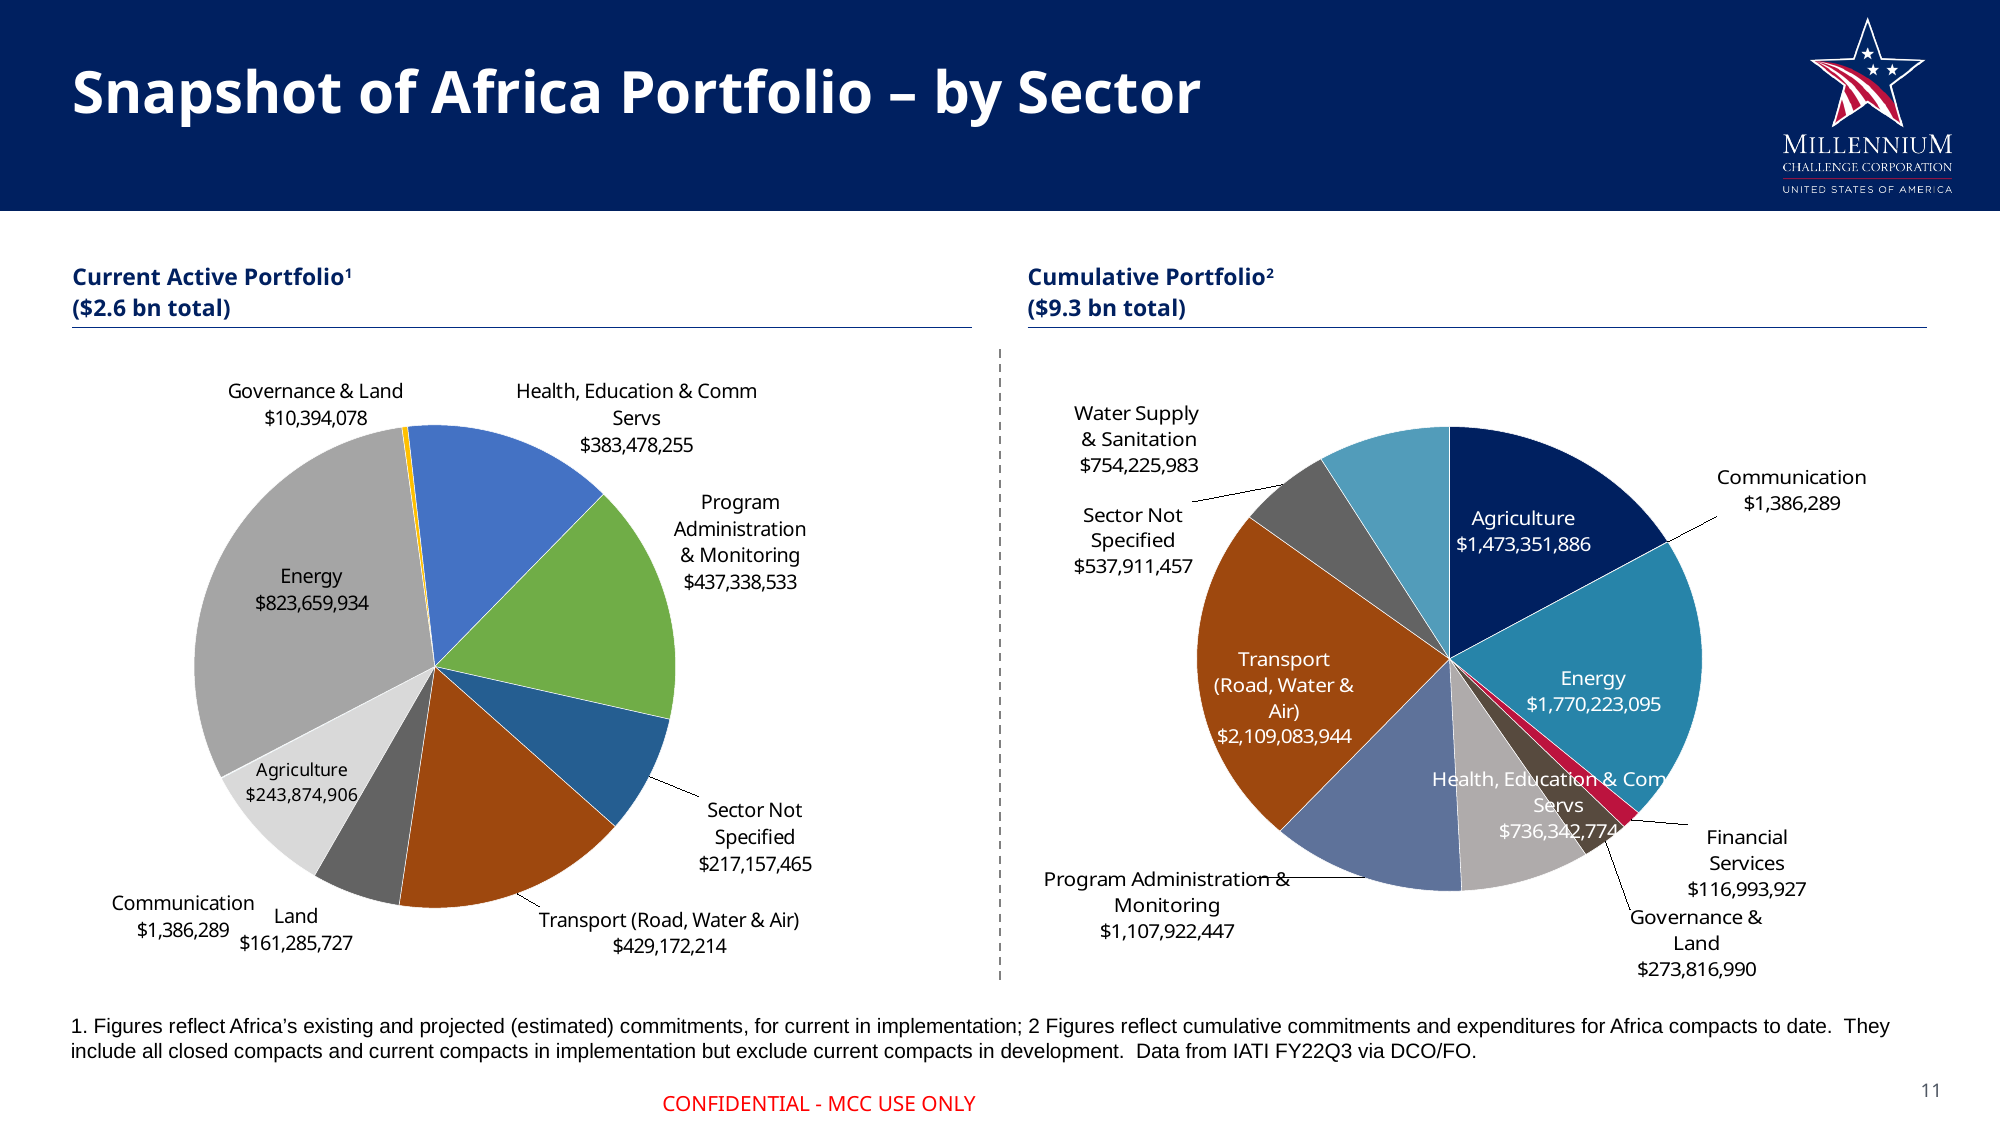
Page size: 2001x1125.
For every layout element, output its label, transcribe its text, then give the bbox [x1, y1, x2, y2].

text_box 1. Figures reflect Africa’s existing and projected (estimated) commitments, for current in implementation; 2 Figures reflect cumulative commitments and expenditures for Africa compacts to date. They include all closed compacts and current compacts in implementation but exclude current compacts in development. Data from IATI FY22Q3 via DCO/FO. [70, 1017, 1931, 1063]
text_box 11 [1883, 1071, 1958, 1112]
chart [1043, 349, 1906, 983]
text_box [72, 258, 973, 328]
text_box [1027, 258, 1928, 328]
picture [1783, 17, 1952, 193]
footer CONFIDENTIAL - MCC USE ONLY [662, 1081, 1338, 1116]
chart [70, 349, 934, 983]
title Snapshot of Africa Portfolio – by Sector [72, 56, 1928, 194]
